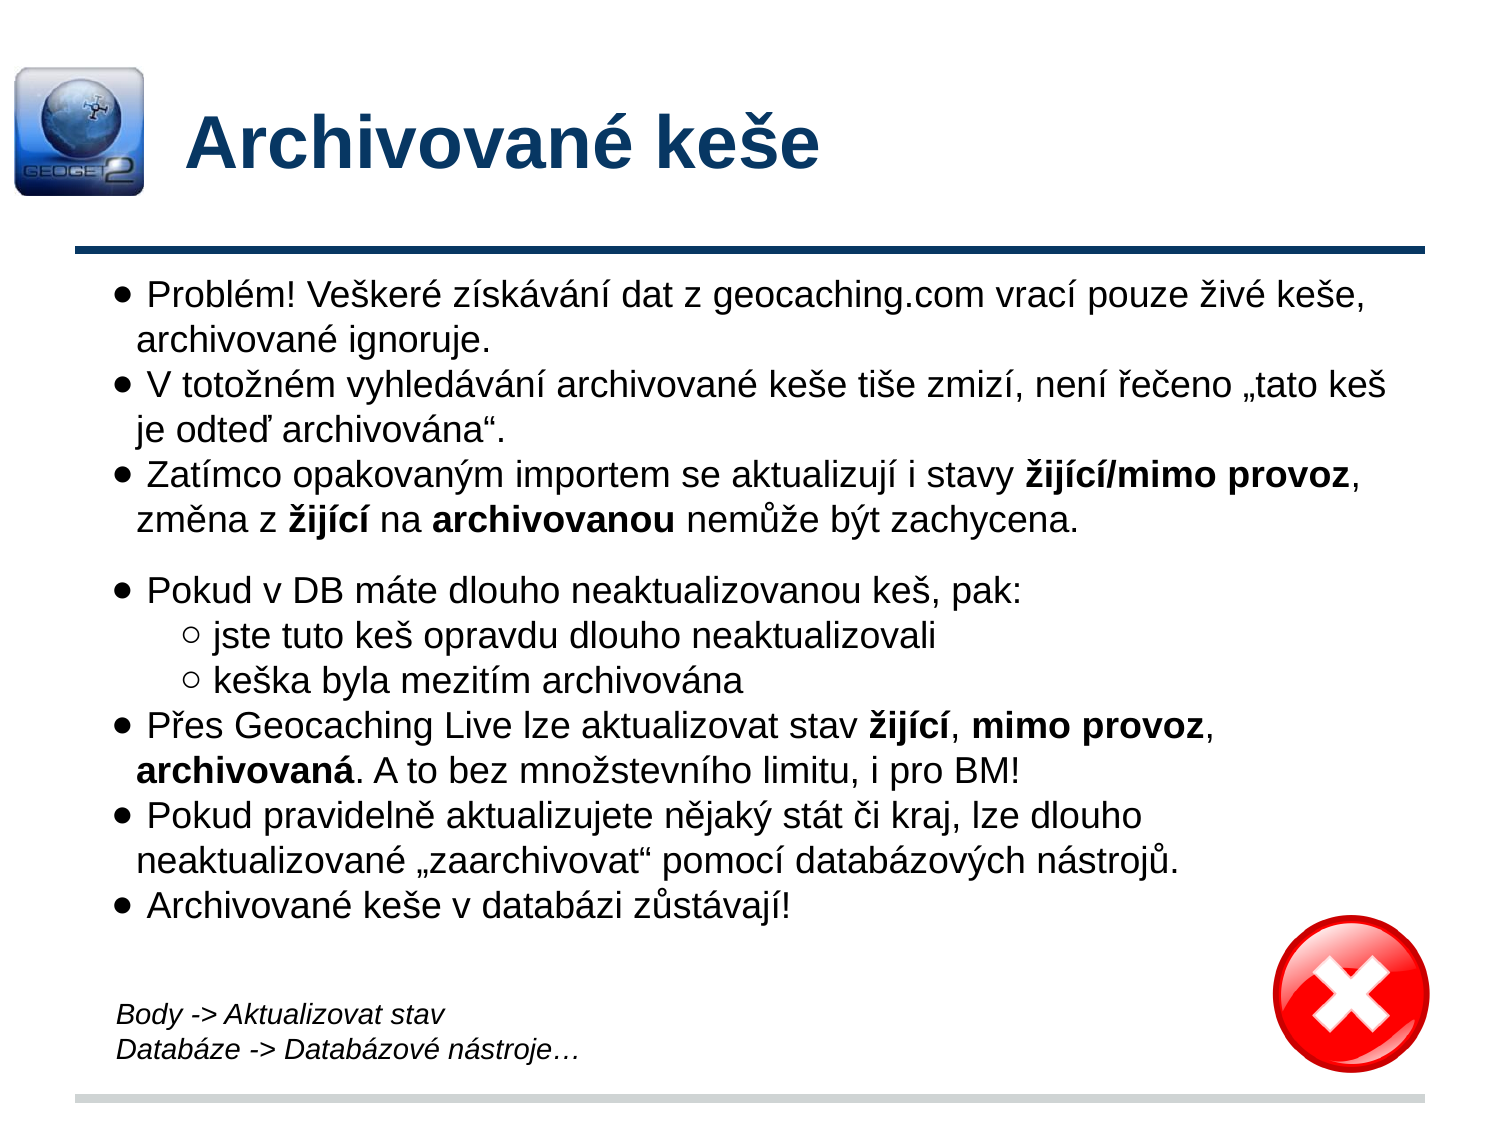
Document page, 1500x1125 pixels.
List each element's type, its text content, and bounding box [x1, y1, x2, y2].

text_box Pokud v DB máte dlouho neaktualizovanou keš, pak: jste tuto keš opravdu dlouho neaktualizovali keška byla mezitím archivována Přes Geocaching Live lze aktualizovat stav žijící, mimo provoz, archivovaná. A to bez množstevního limitu, i pro BM! Pokud pravidelně aktualizujete nějaký stát či kraj, lze dlouho neaktualizované „zaarchivovat“ pomocí databázových nástrojů. Archivované keše v databázi zůstávají! [64, 550, 1415, 929]
title Archivované keše [169, 45, 1425, 233]
list Problém! Veškeré získávání dat z geocaching.com vrací pouze živé keše, archivované ignoruje. V totožném vyhledávání archivované keše tiše zmizí, není řečeno „tato keš je odteď archivována“. Zatímco opakovaným importem se aktualizují i stavy žijící/mimo provoz, změna z žijící na archivovanou nemůže být zachycena. [64, 255, 1415, 550]
picture [14, 66, 144, 196]
text_box Body -> Aktualizovat stav Databáze -> Databázové nástroje… [101, 987, 598, 1073]
picture [1266, 909, 1436, 1079]
